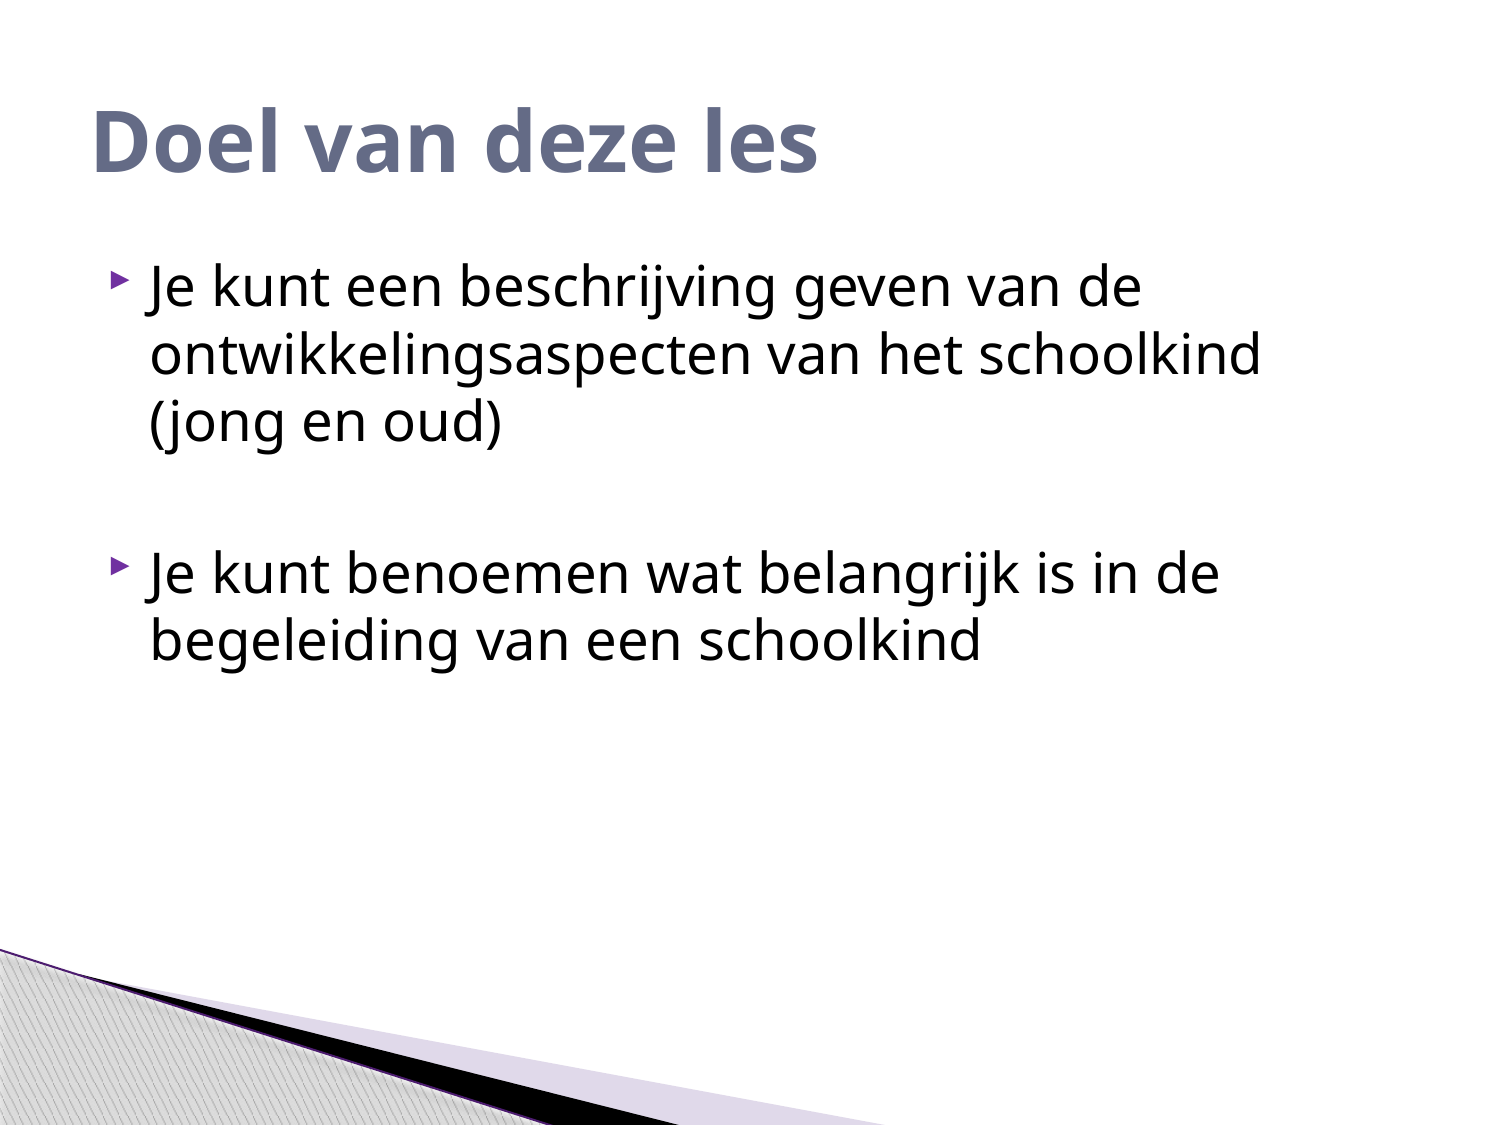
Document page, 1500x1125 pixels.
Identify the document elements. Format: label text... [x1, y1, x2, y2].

title Doel van deze les [75, 45, 1425, 233]
list Je kunt een beschrijving geven van de ontwikkelingsaspecten van het schoolkind (jong en oud) Je kunt benoemen wat belangrijk is in de begeleiding van een schoolkind [75, 243, 1425, 986]
